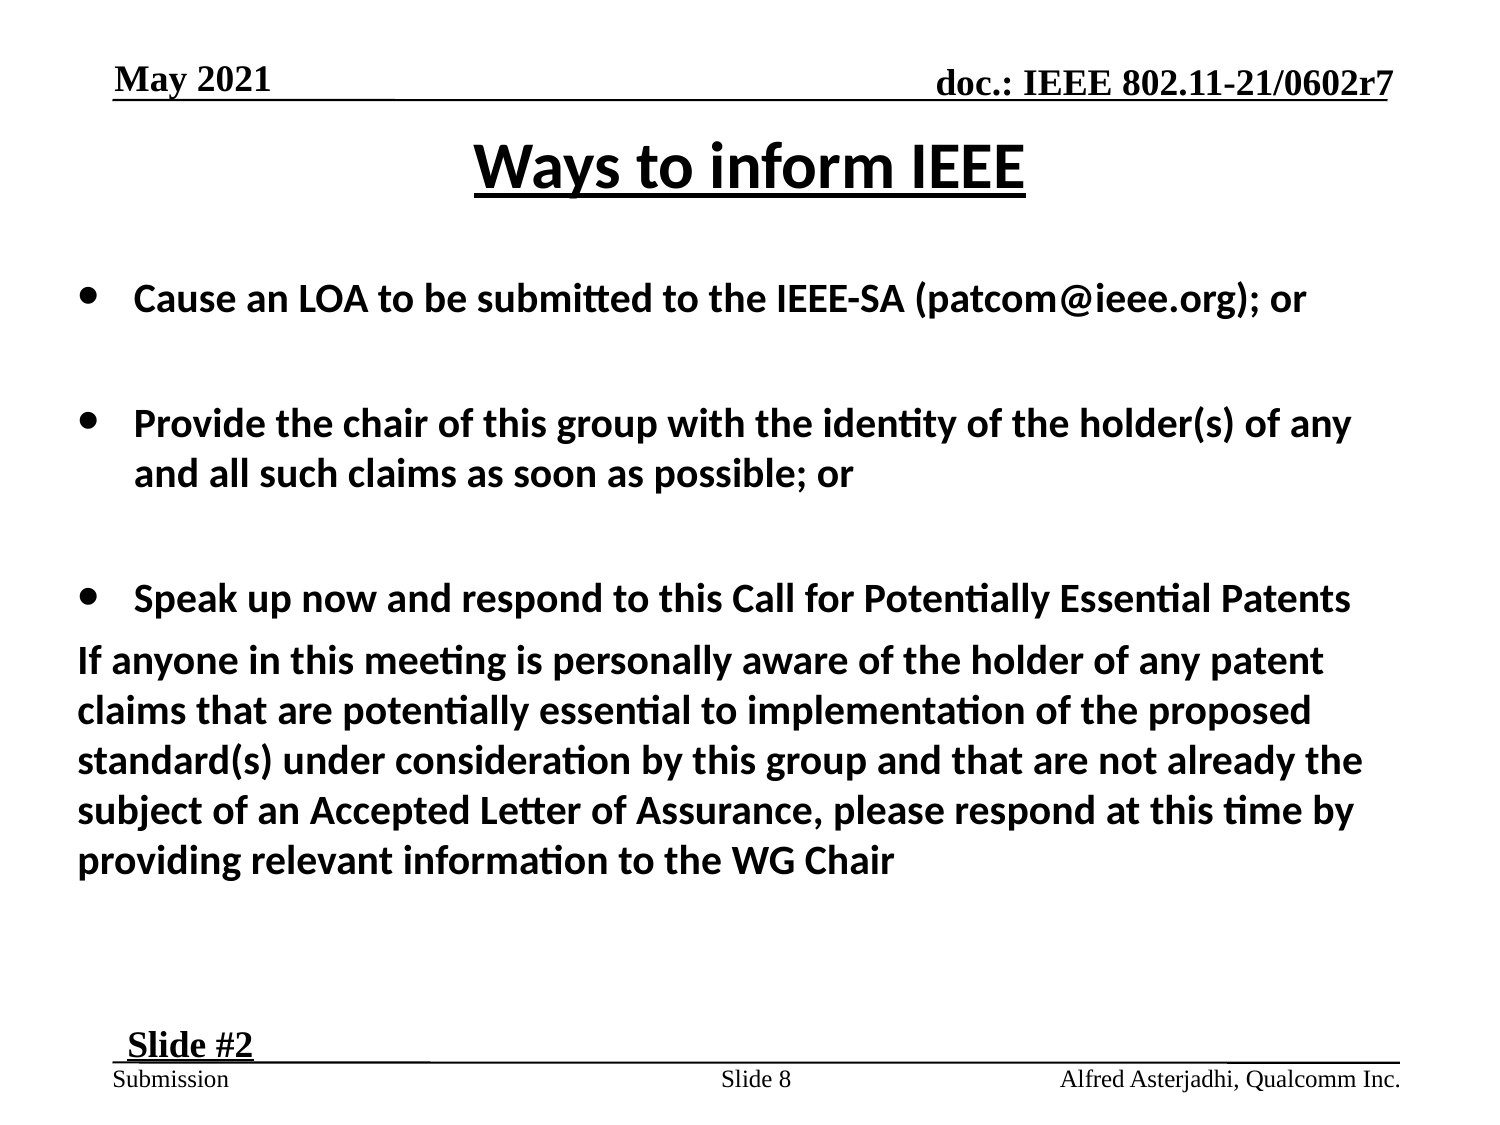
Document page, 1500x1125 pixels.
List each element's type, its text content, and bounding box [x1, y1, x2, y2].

footer Alfred Asterjadhi, Qualcomm Inc. [878, 1061, 1402, 1093]
list Cause an LOA to be submitted to the IEEE-SA (patcom@ieee.org); or Provide the chair of this group with the identity of the holder(s) of any and all such claims as soon as possible; or Speak up now and respond to this Call for Potentially Essential Patents If anyone in this meeting is personally aware of the holder of any patent claims that are potentially essential to implementation of the proposed standard(s) under consideration by this group and that are not already the subject of an Accepted Letter of Assurance, please respond at this time by providing relevant information to the WG Chair [62, 262, 1438, 938]
title Ways to inform IEEE [112, 74, 1388, 250]
slide_number Slide 8 [712, 1061, 800, 1123]
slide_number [114, 54, 493, 100]
text_box Slide #2 [112, 1012, 269, 1073]
